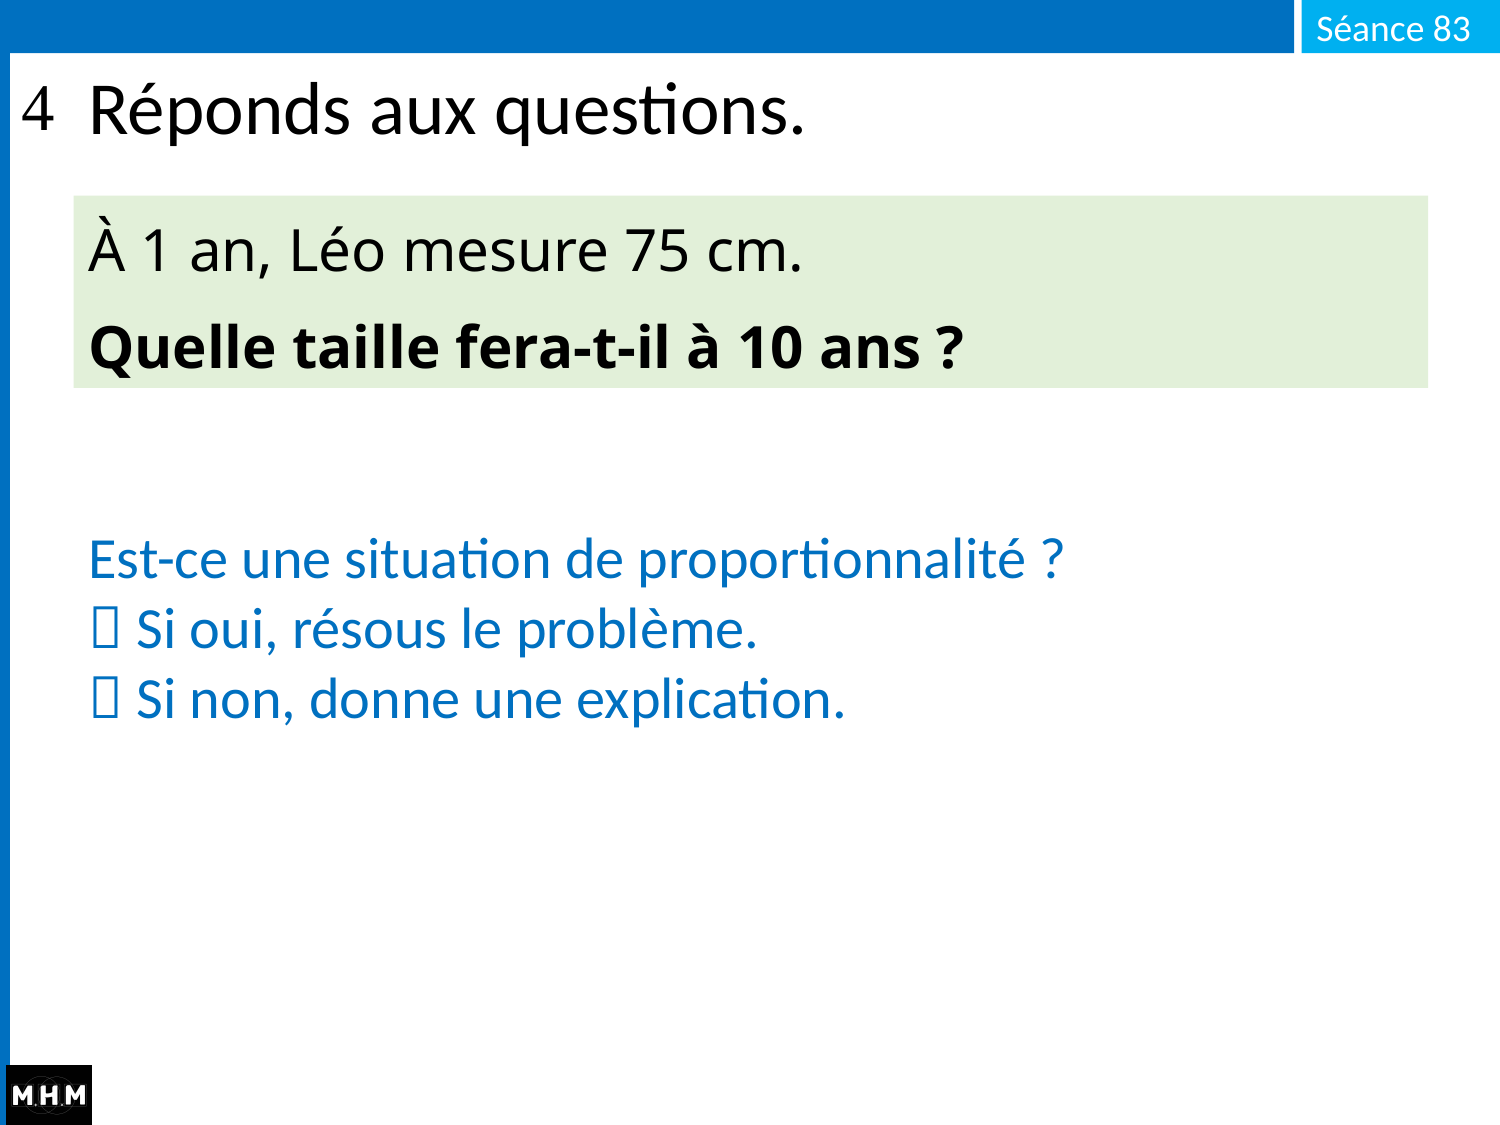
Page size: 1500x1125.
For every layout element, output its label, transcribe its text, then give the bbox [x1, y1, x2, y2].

text_box À 1 an, Léo mesure 75 cm. Quelle taille fera-t-il à 10 ans ? [73, 195, 1429, 388]
text_box Est-ce une situation de proportionnalité ?  Si oui, résous le problème.  Si non, donne une explication. [73, 482, 1368, 768]
picture [6, 1065, 92, 1125]
title Réponds aux questions. [73, 42, 1368, 167]
